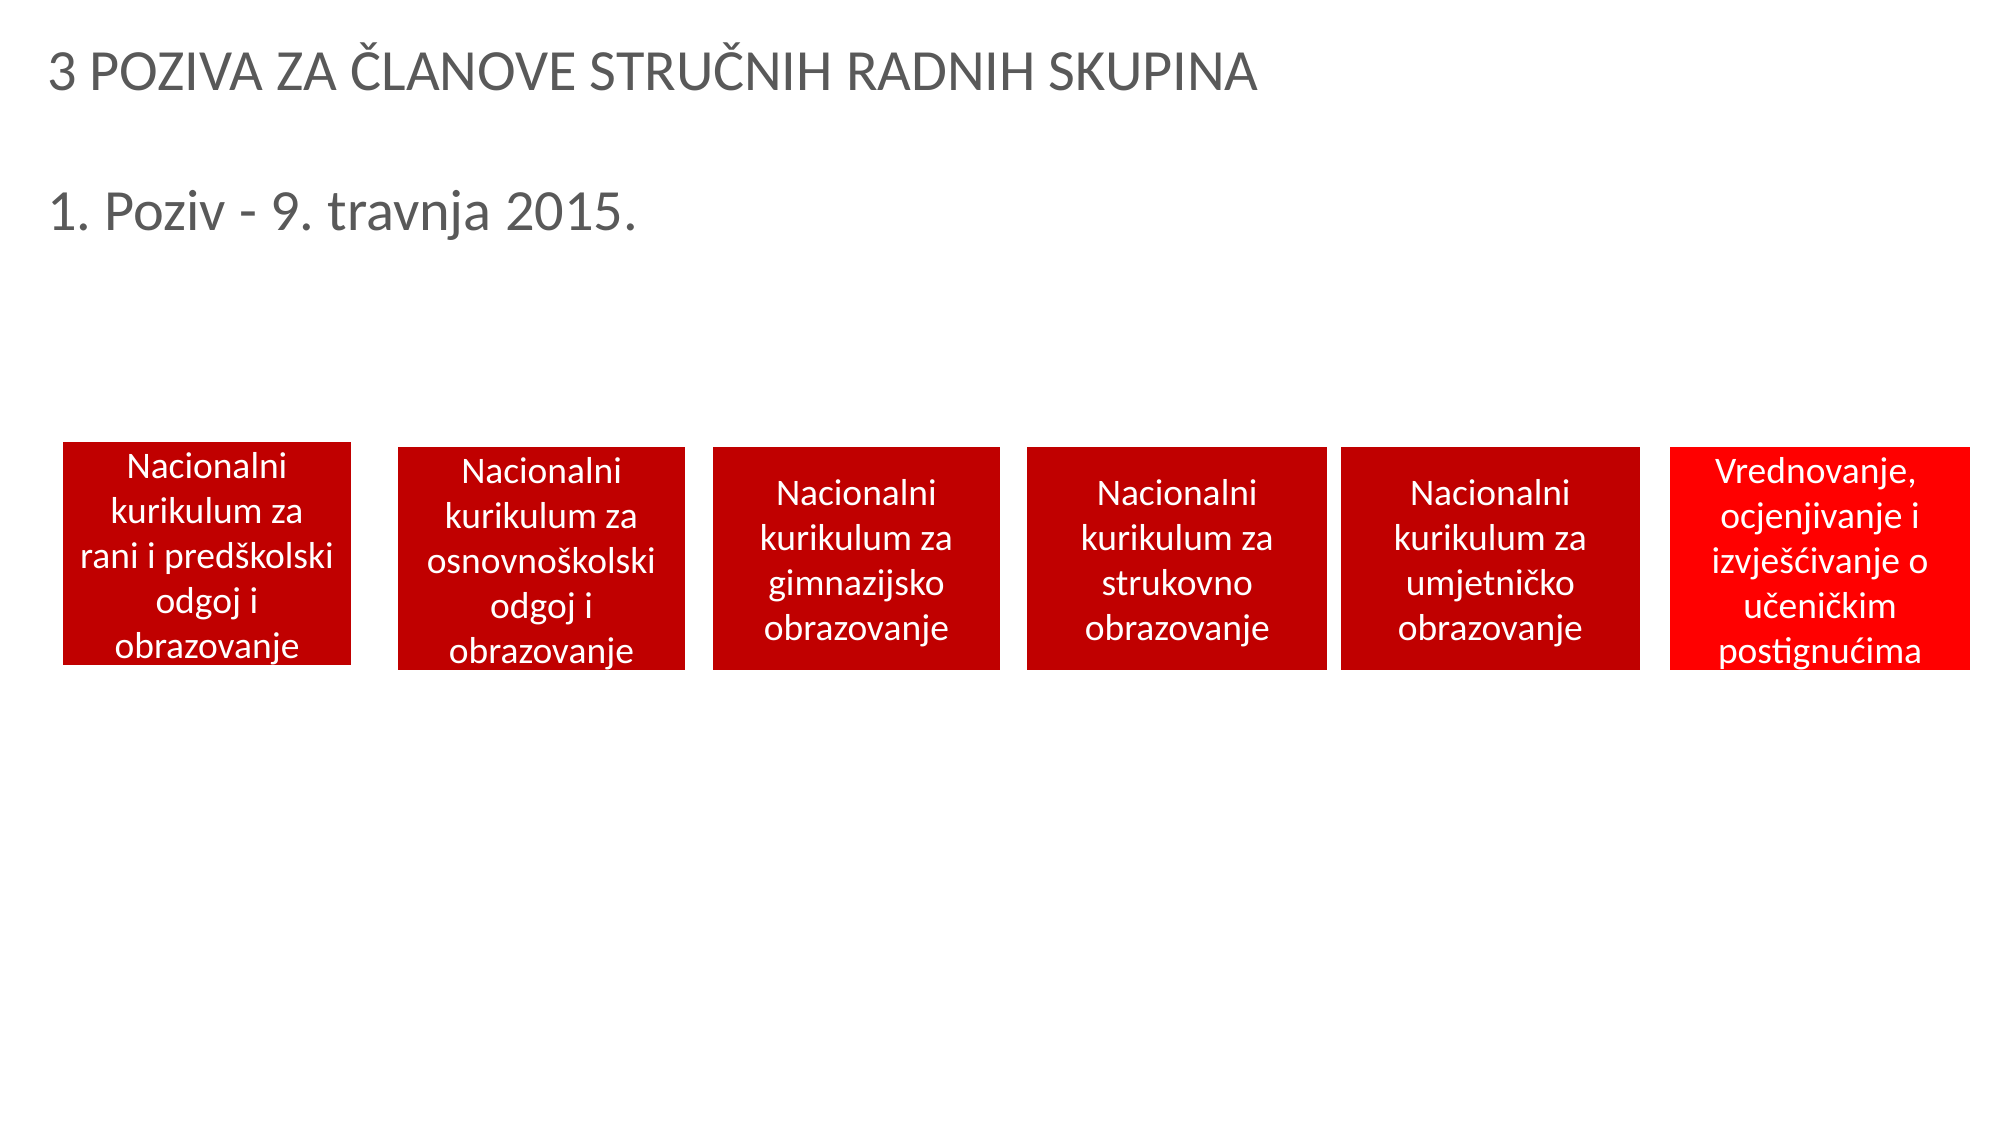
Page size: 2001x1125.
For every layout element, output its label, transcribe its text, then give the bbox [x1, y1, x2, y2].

text_box Nacionalni kurikulum za gimnazijsko obrazovanje [713, 447, 1000, 670]
text_box Nacionalni kurikulum za rani i predškolski odgoj i obrazovanje [63, 442, 351, 665]
text_box Nacionalni kurikulum za strukovno obrazovanje [1027, 447, 1327, 670]
text_box Vrednovanje, ocjenjivanje i izvješćivanje o učeničkim postignućima [1670, 447, 1970, 670]
text_box 3 POZIVA ZA ČLANOVE STRUČNIH RADNIH SKUPINA 1. Poziv - 9. travnja 2015. [32, 24, 1917, 250]
text_box Nacionalni kurikulum za umjetničko obrazovanje [1341, 447, 1640, 670]
text_box Nacionalni kurikulum za osnovnoškolski odgoj i obrazovanje [398, 447, 685, 670]
